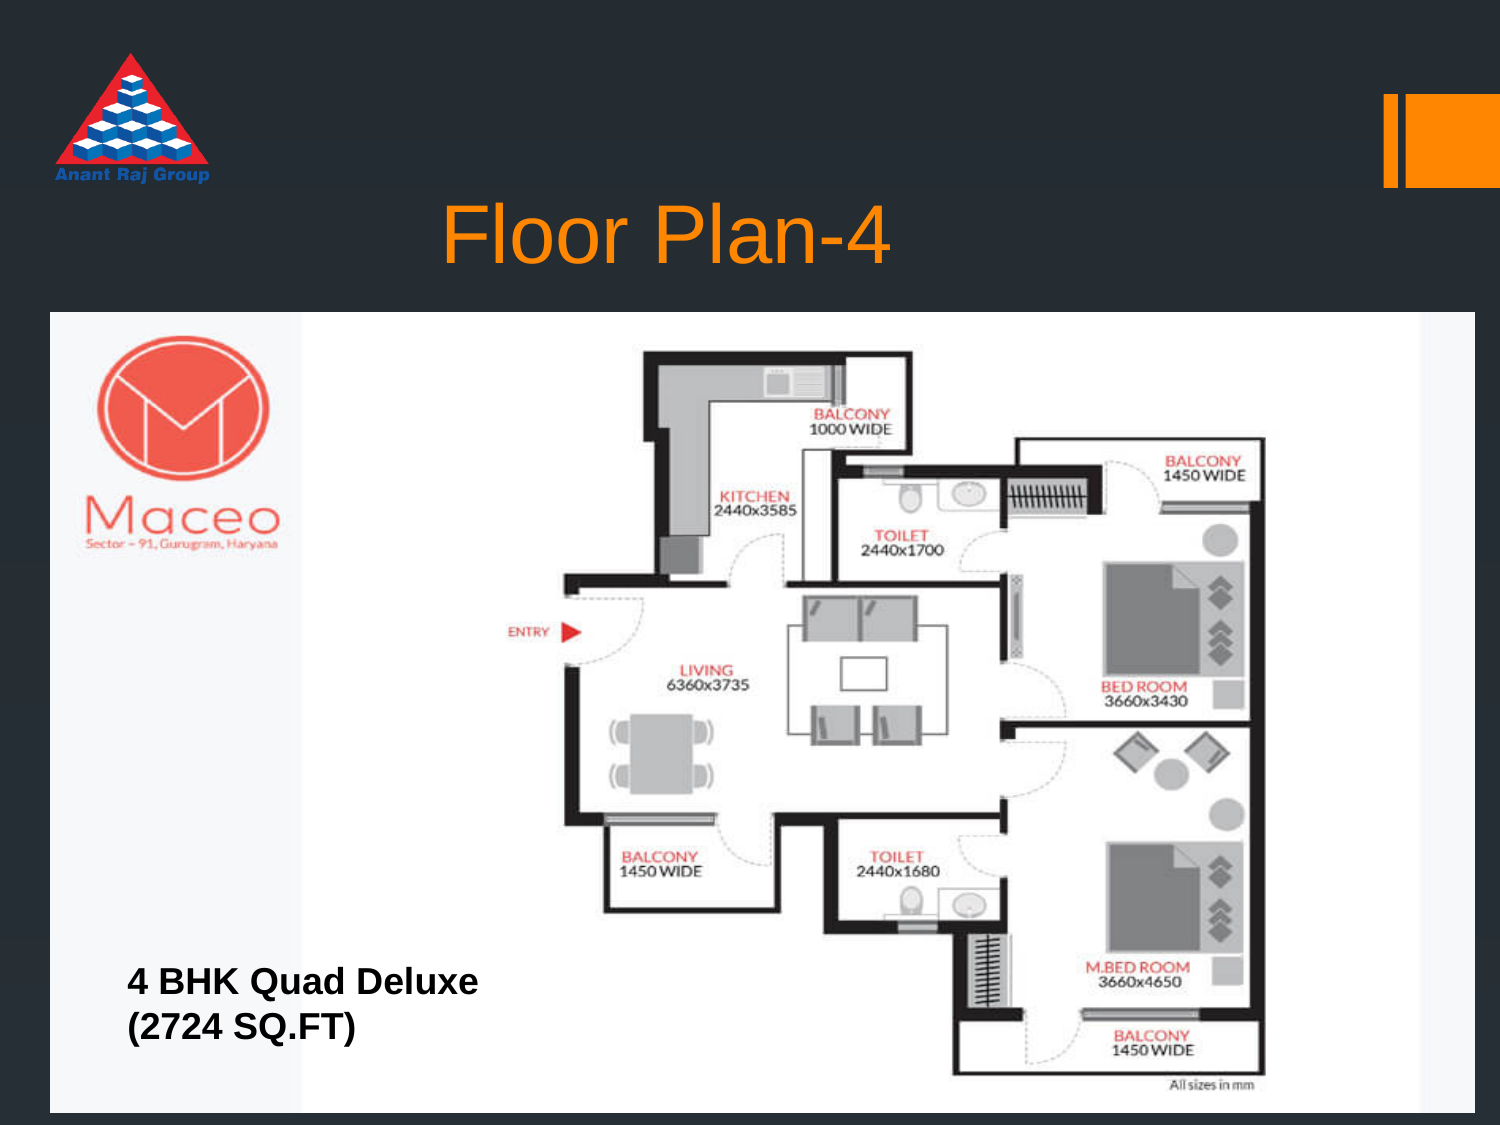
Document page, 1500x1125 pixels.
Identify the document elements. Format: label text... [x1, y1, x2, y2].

picture [49, 49, 213, 187]
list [49, 311, 1476, 1114]
title Floor Plan-4 [425, 149, 1388, 288]
